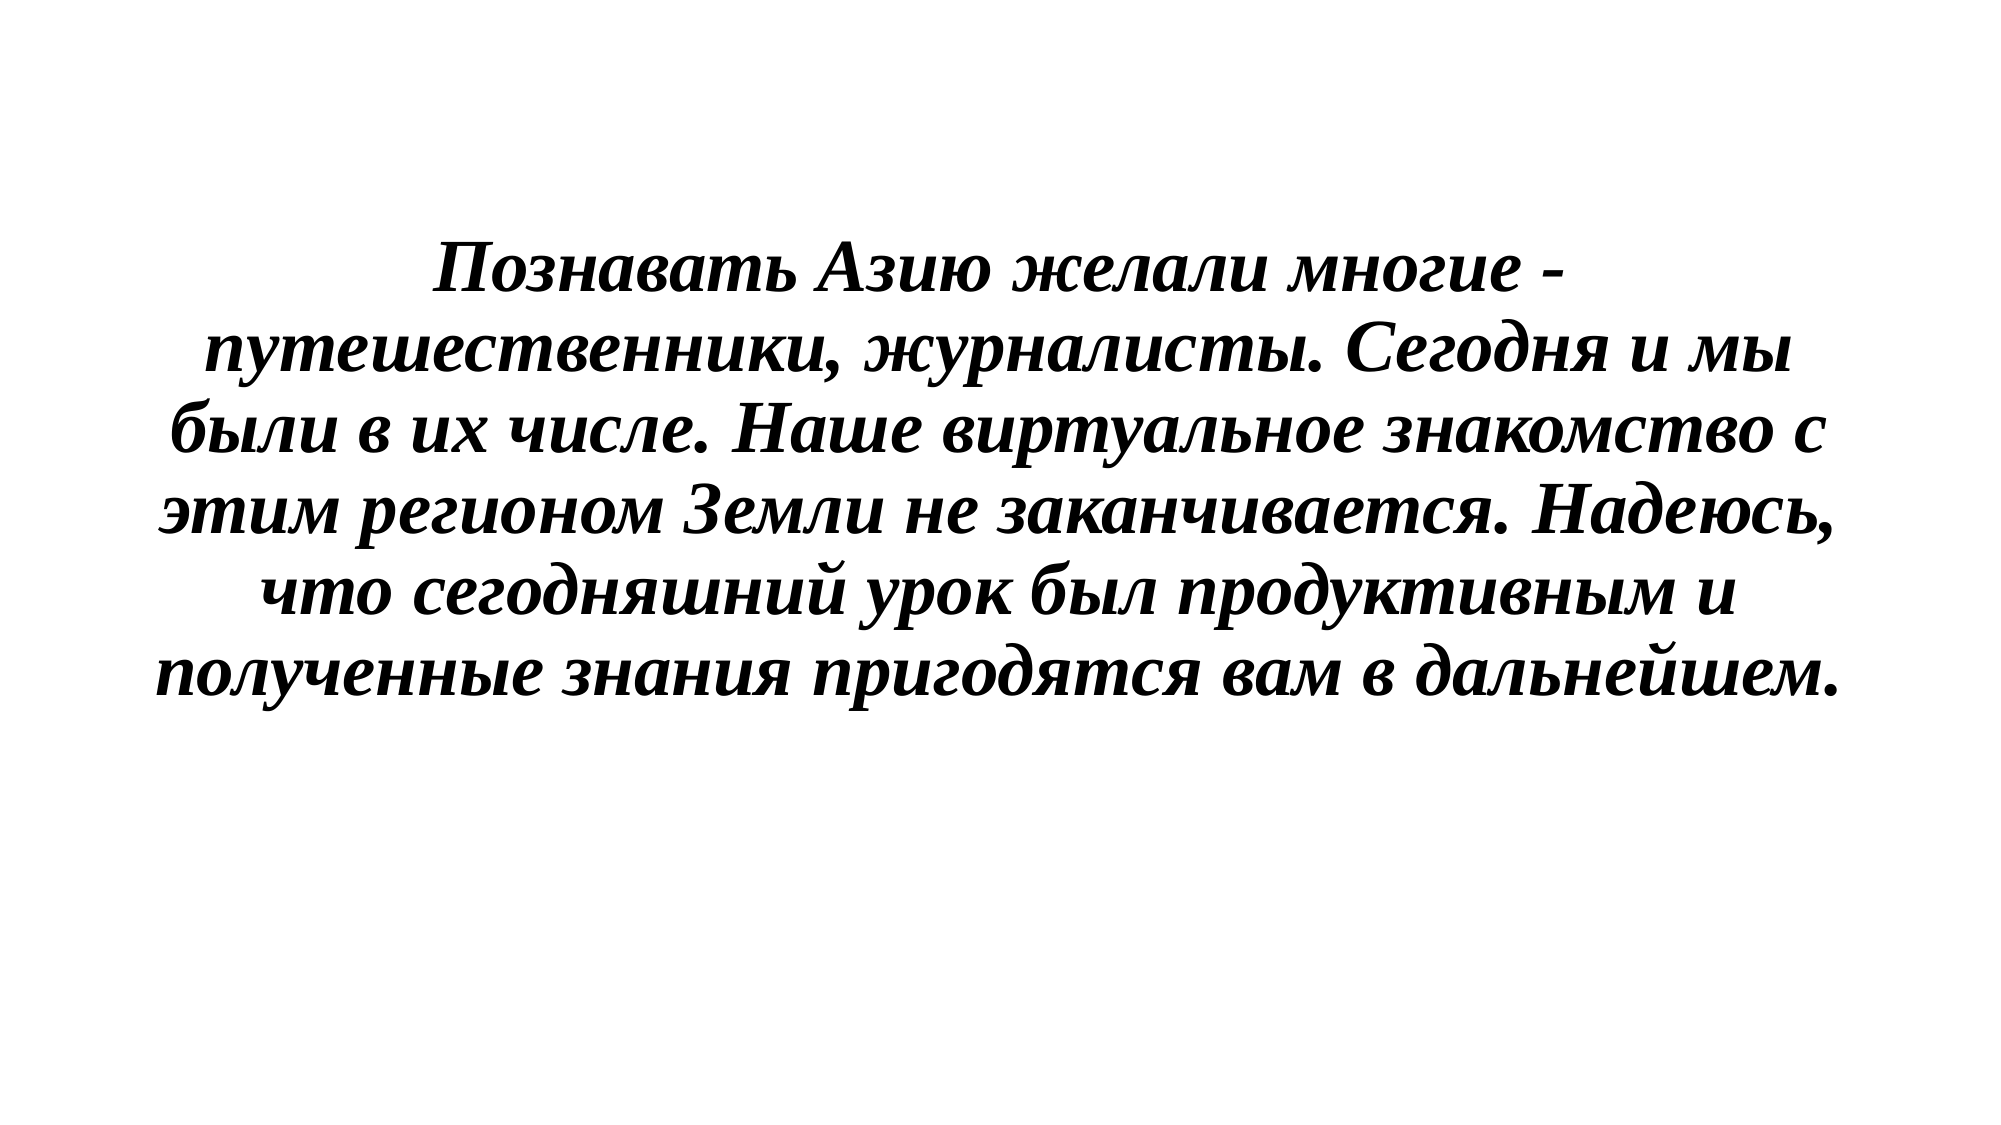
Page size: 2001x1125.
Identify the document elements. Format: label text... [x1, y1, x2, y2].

list Познавать Азию желали многие - путешественники, журналисты. Сегодня и мы были в их числе. Наше виртуальное знакомство с этим регионом Земли не заканчивается. Надеюсь, что сегодняшний урок был продуктивным и полученные знания пригодятся вам в дальнейшем. [137, 218, 1863, 1014]
